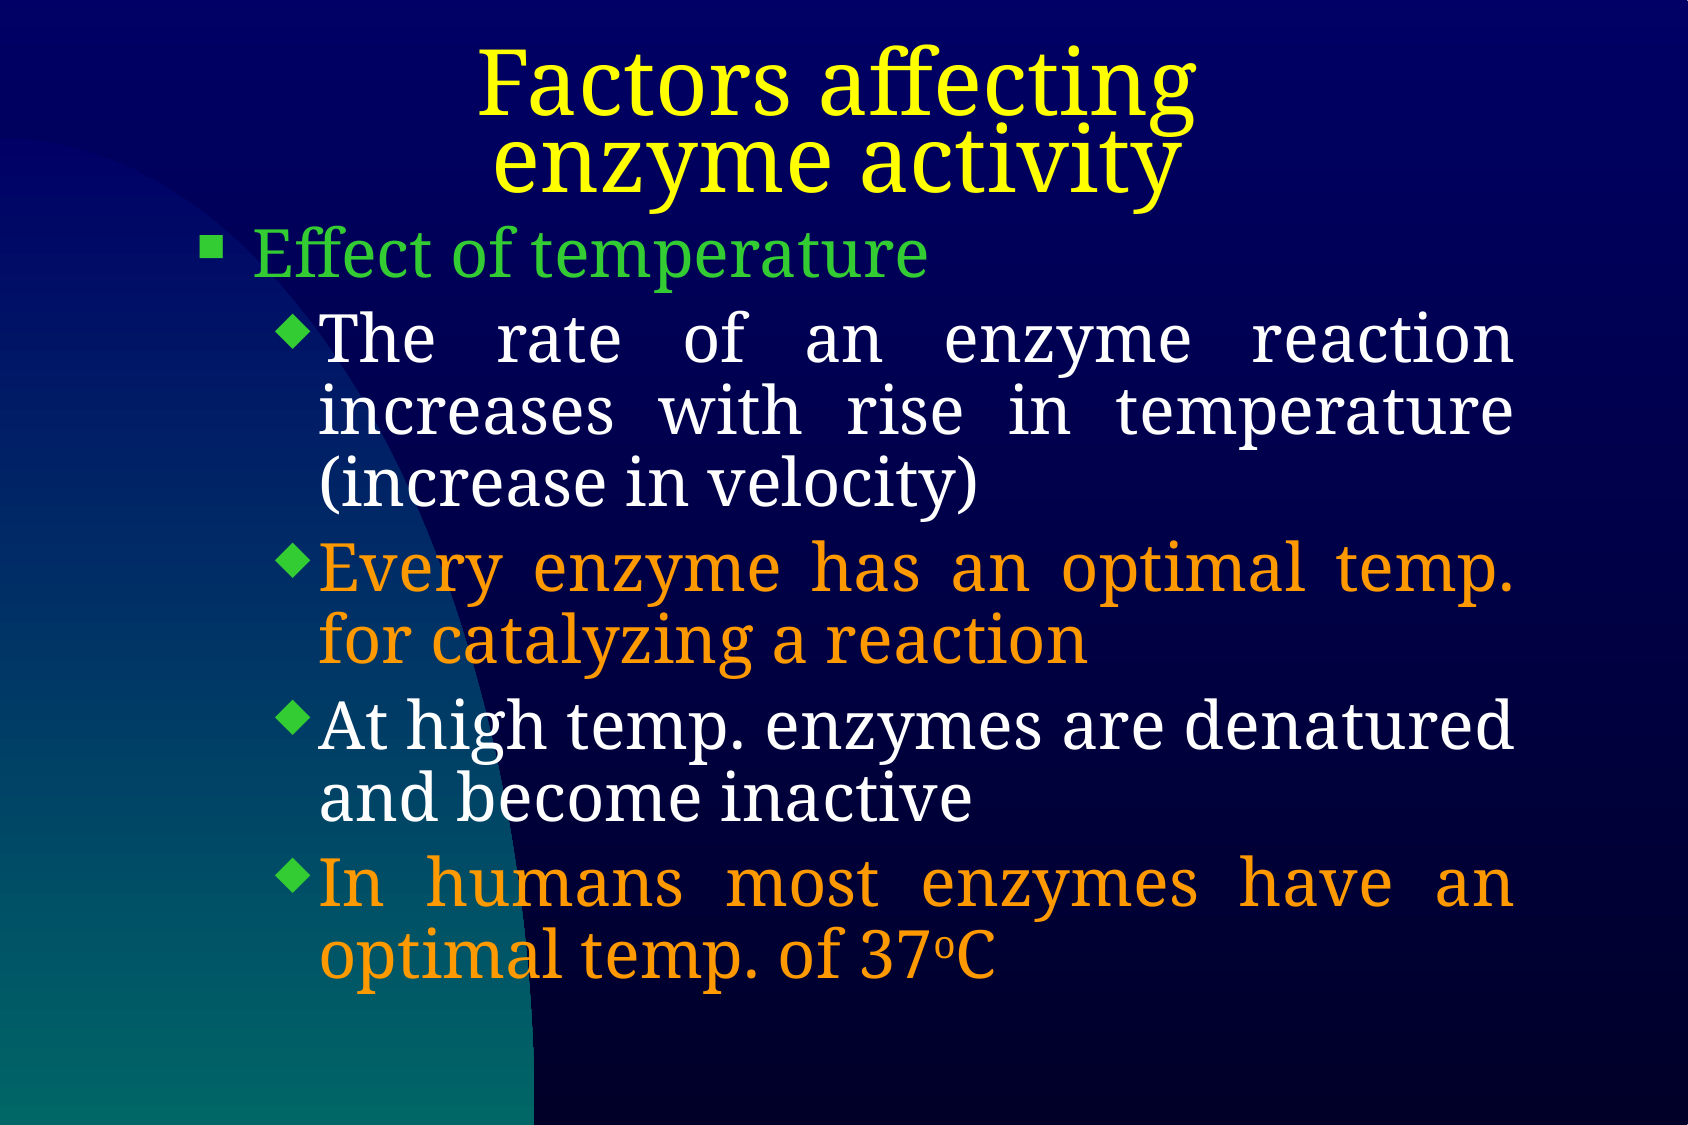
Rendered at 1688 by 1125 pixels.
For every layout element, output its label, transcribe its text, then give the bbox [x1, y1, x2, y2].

list Effect of temperature The rate of an enzyme reaction increases with rise in temperature (increase in velocity) Every enzyme has an optimal temp. for catalyzing a reaction At high temp. enzymes are denatured and become inactive In humans most enzymes have an optimal temp. of 37oC [181, 212, 1532, 1063]
title Factors affecting enzyme activity [347, 37, 1328, 212]
